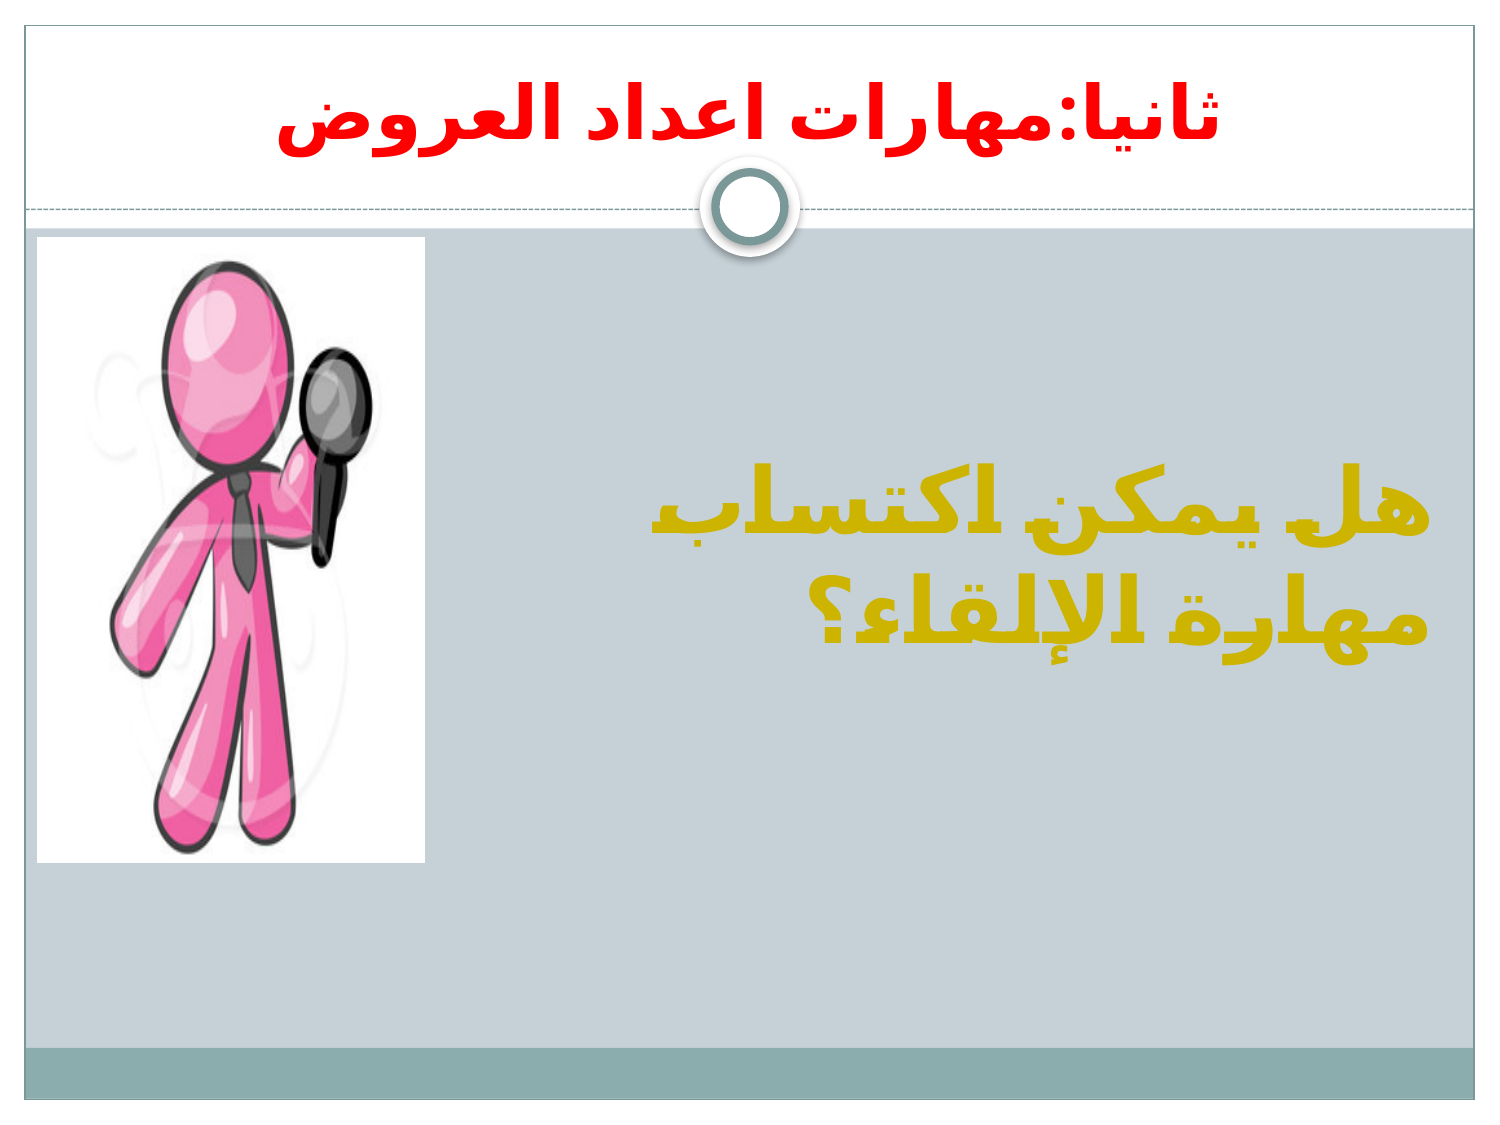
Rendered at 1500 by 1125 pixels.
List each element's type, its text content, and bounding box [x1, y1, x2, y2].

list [37, 237, 426, 863]
title ثانيا:مهارات اعداد العروض [49, 37, 1450, 162]
text_box هل يمكن اكتساب مهارة الإلقاء؟ [431, 324, 1450, 780]
